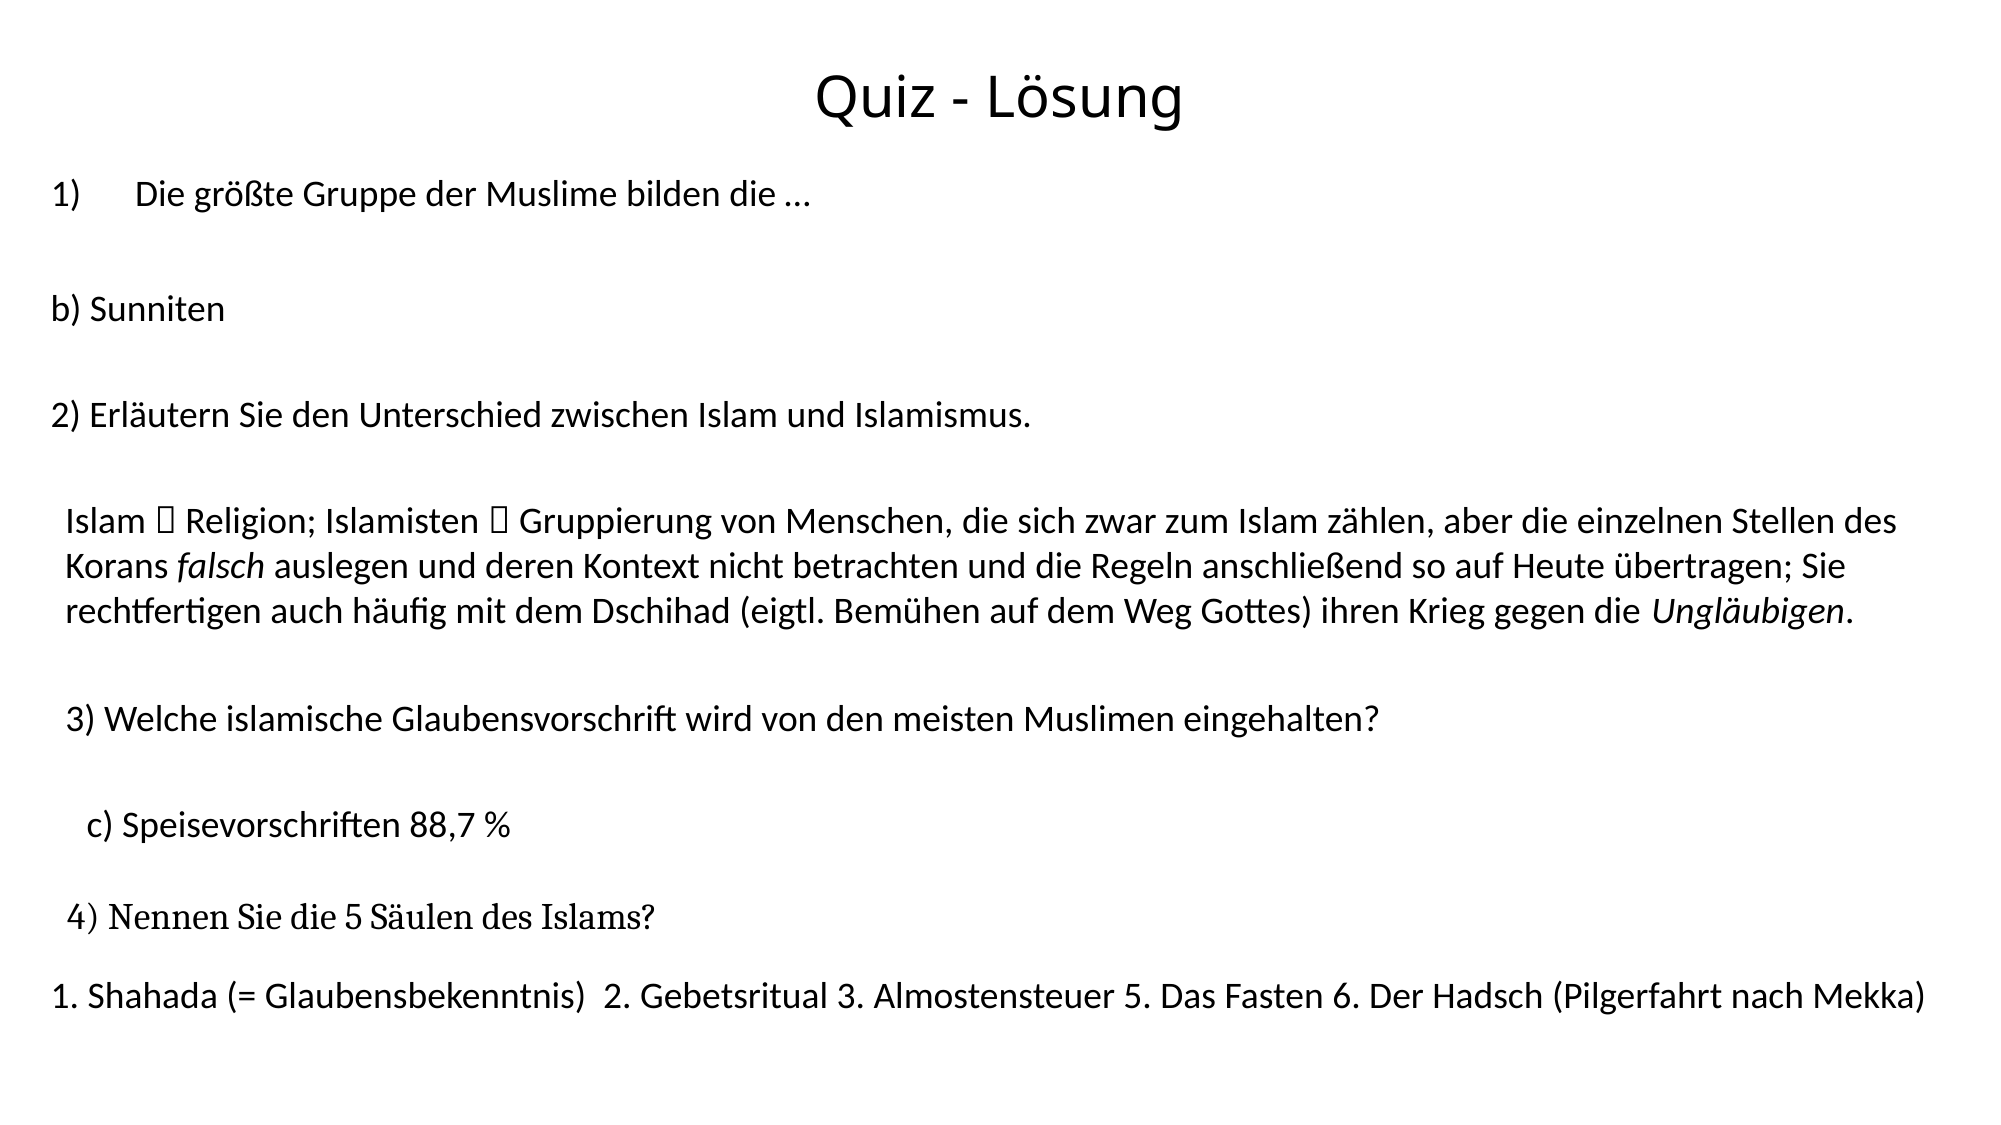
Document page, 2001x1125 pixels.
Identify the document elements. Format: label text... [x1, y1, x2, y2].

text_box 1. Shahada (= Glaubensbekenntnis) 2. Gebetsritual 3. Almostensteuer 5. Das Fasten 6. Der Hadsch (Pilgerfahrt nach Mekka) [35, 963, 1957, 1024]
text_box c) Speisevorschriften 88,7 % [71, 792, 1957, 853]
text_box 3) Welche islamische Glaubensvorschrift wird von den meisten Muslimen eingehalten? [50, 686, 1863, 792]
title Quiz - Lösung [137, 59, 1863, 138]
list Die größte Gruppe der Muslime bilden die … [35, 166, 1976, 262]
text_box 4) Nennen Sie die 5 Säulen des Islams? [52, 877, 674, 944]
text_box b) Sunniten [35, 276, 1927, 382]
text_box 2) Erläutern Sie den Unterschied zwischen Islam und Islamismus. [35, 382, 1957, 488]
text_box Islam  Religion; Islamisten  Gruppierung von Menschen, die sich zwar zum Islam zählen, aber die einzelnen Stellen des Korans falsch auslegen und deren Kontext nicht betrachten und die Regeln anschließend so auf Heute übertragen; Sie rechtfertigen auch häufig mit dem Dschihad (eigtl. Bemühen auf dem Weg Gottes) ihren Krieg gegen die Ungläubigen. [50, 488, 2000, 639]
